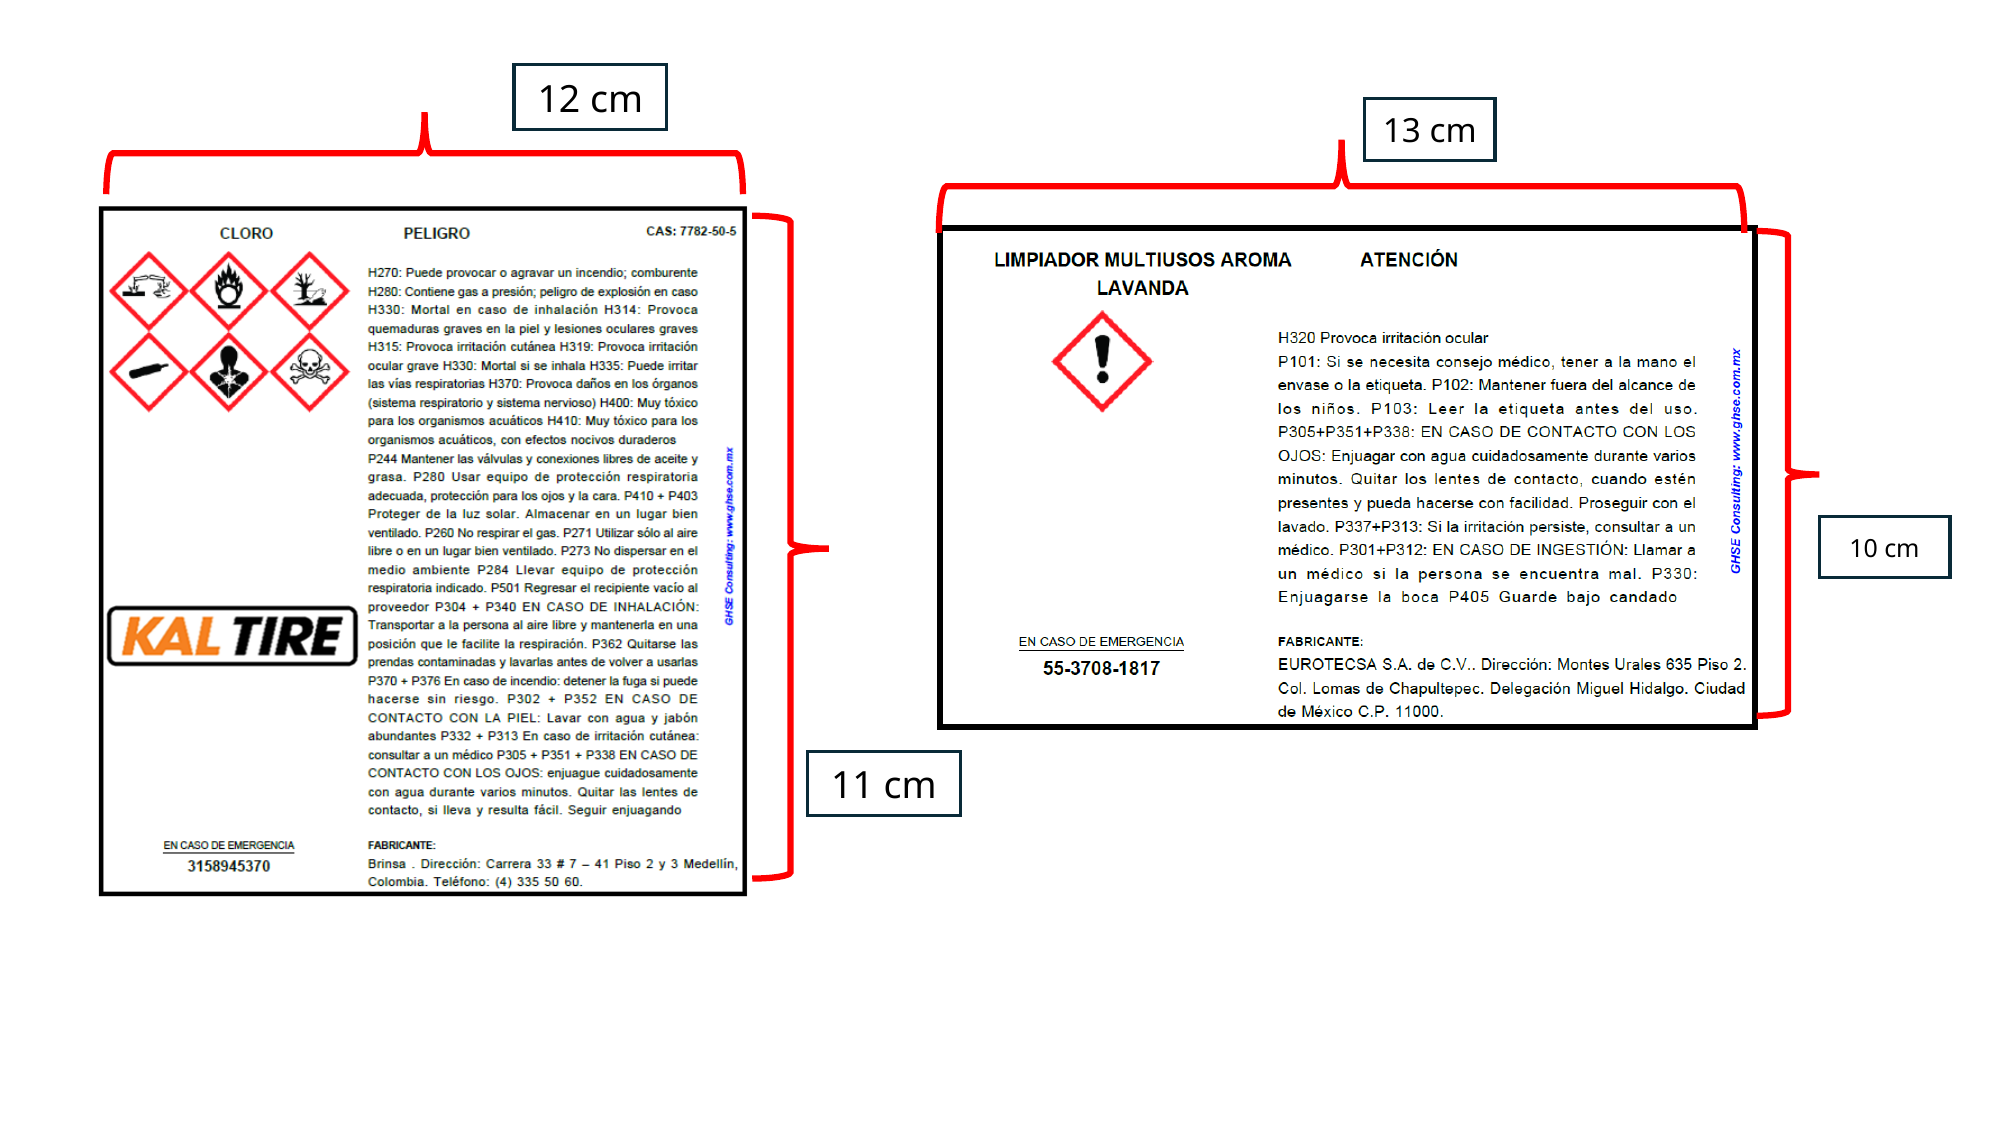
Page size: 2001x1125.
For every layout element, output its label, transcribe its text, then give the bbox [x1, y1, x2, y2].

picture [930, 215, 1770, 739]
text_box 13 cm [1363, 97, 1497, 162]
text_box 10 cm [1818, 515, 1952, 579]
text_box [937, 139, 1746, 215]
text_box [774, 215, 829, 880]
text_box [104, 112, 745, 193]
text_box [1770, 229, 1820, 717]
text_box 12 cm [512, 63, 668, 131]
text_box 11 cm [806, 750, 962, 817]
picture [89, 193, 774, 932]
